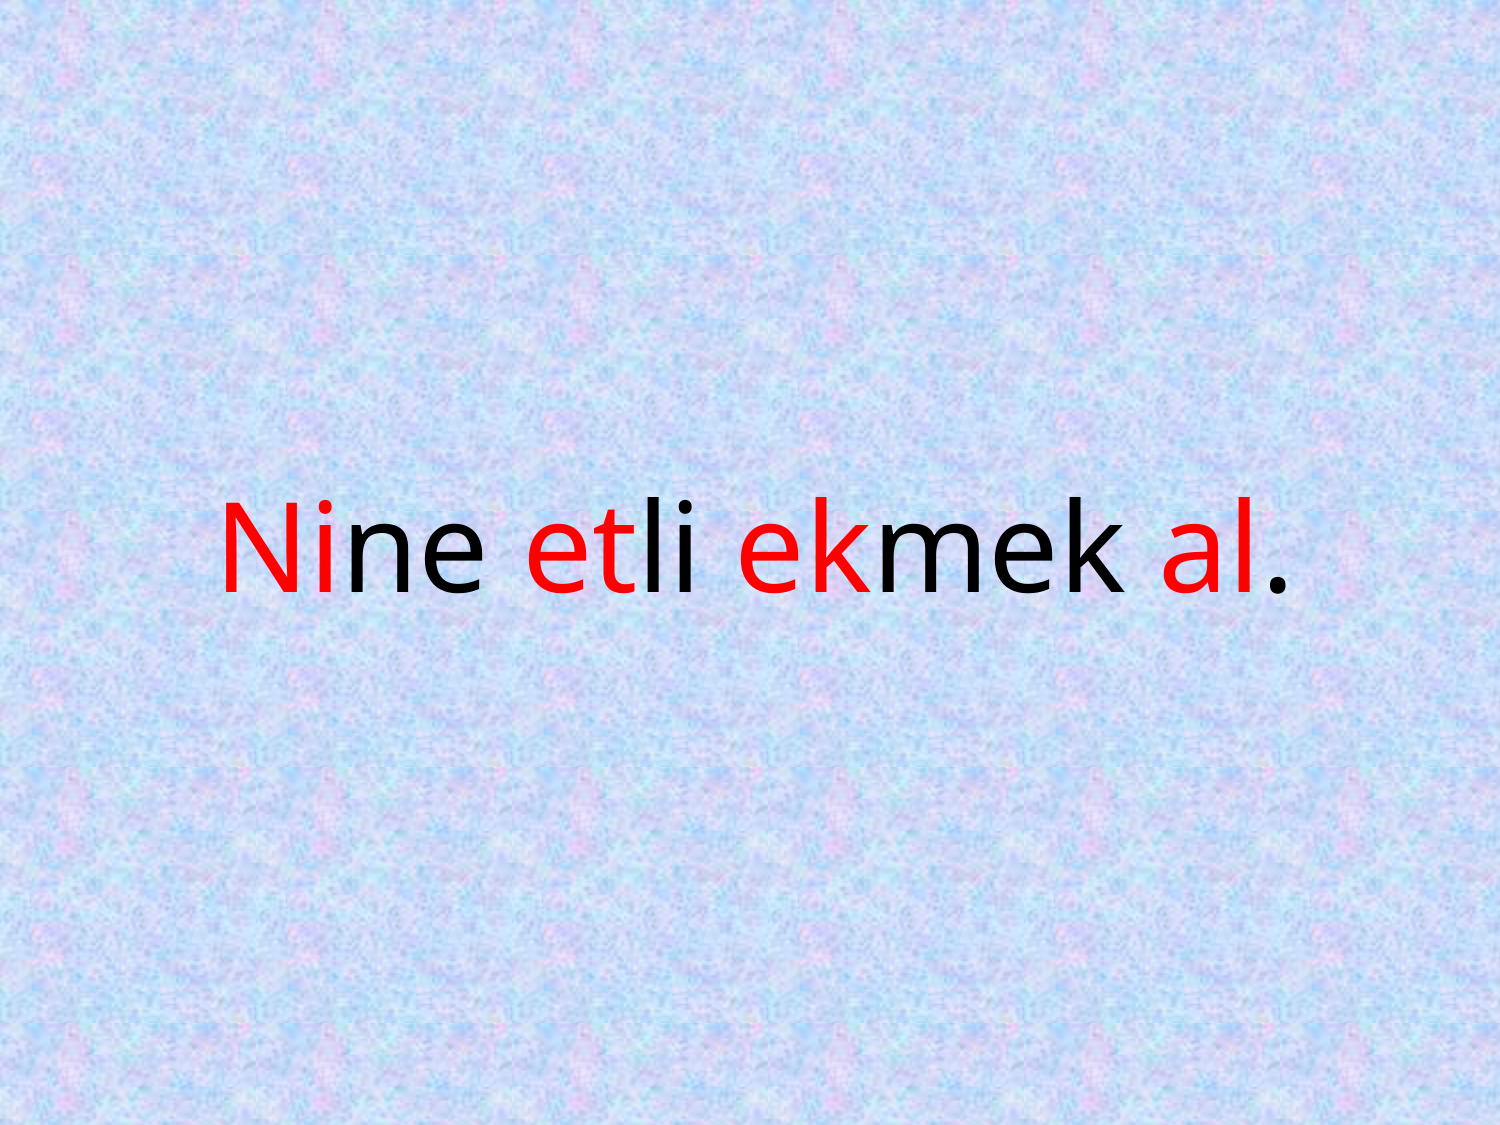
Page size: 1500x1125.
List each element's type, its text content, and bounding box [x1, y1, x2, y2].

picture [0, 0, 1500, 1125]
title Nine etli ekmek al. [117, 421, 1393, 663]
